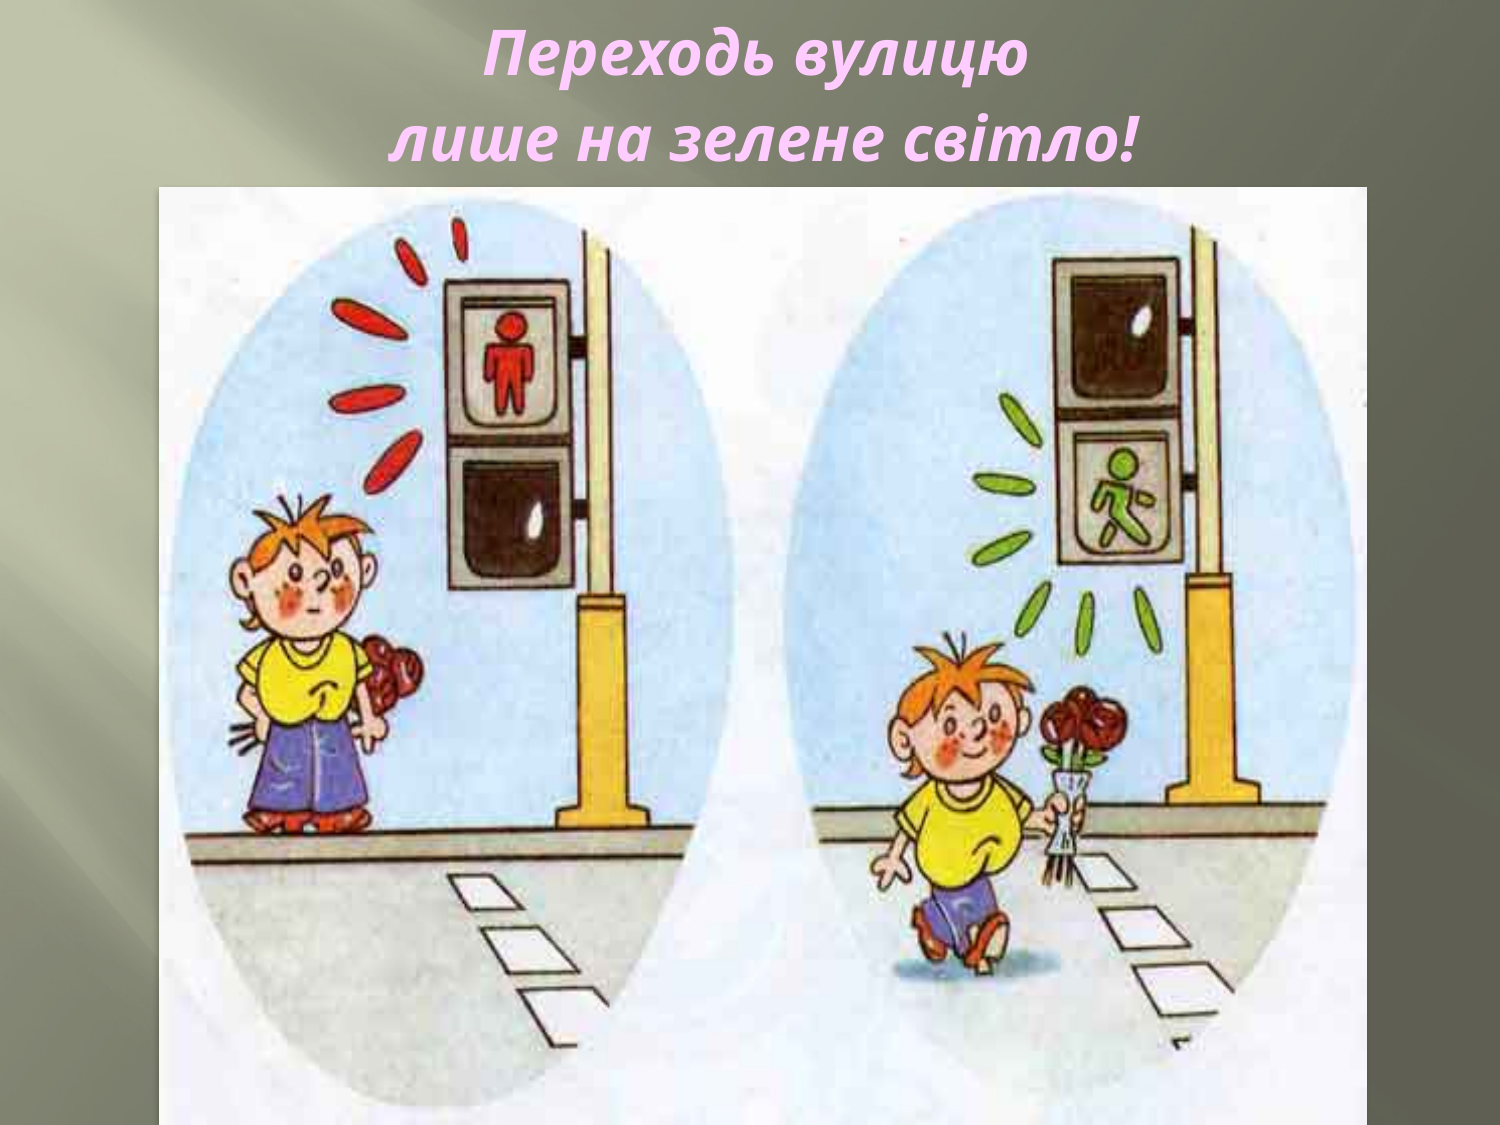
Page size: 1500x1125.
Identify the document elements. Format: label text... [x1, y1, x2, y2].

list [159, 187, 1367, 1125]
title Переходь вулицю лише на зелене світло! [82, 0, 1432, 188]
